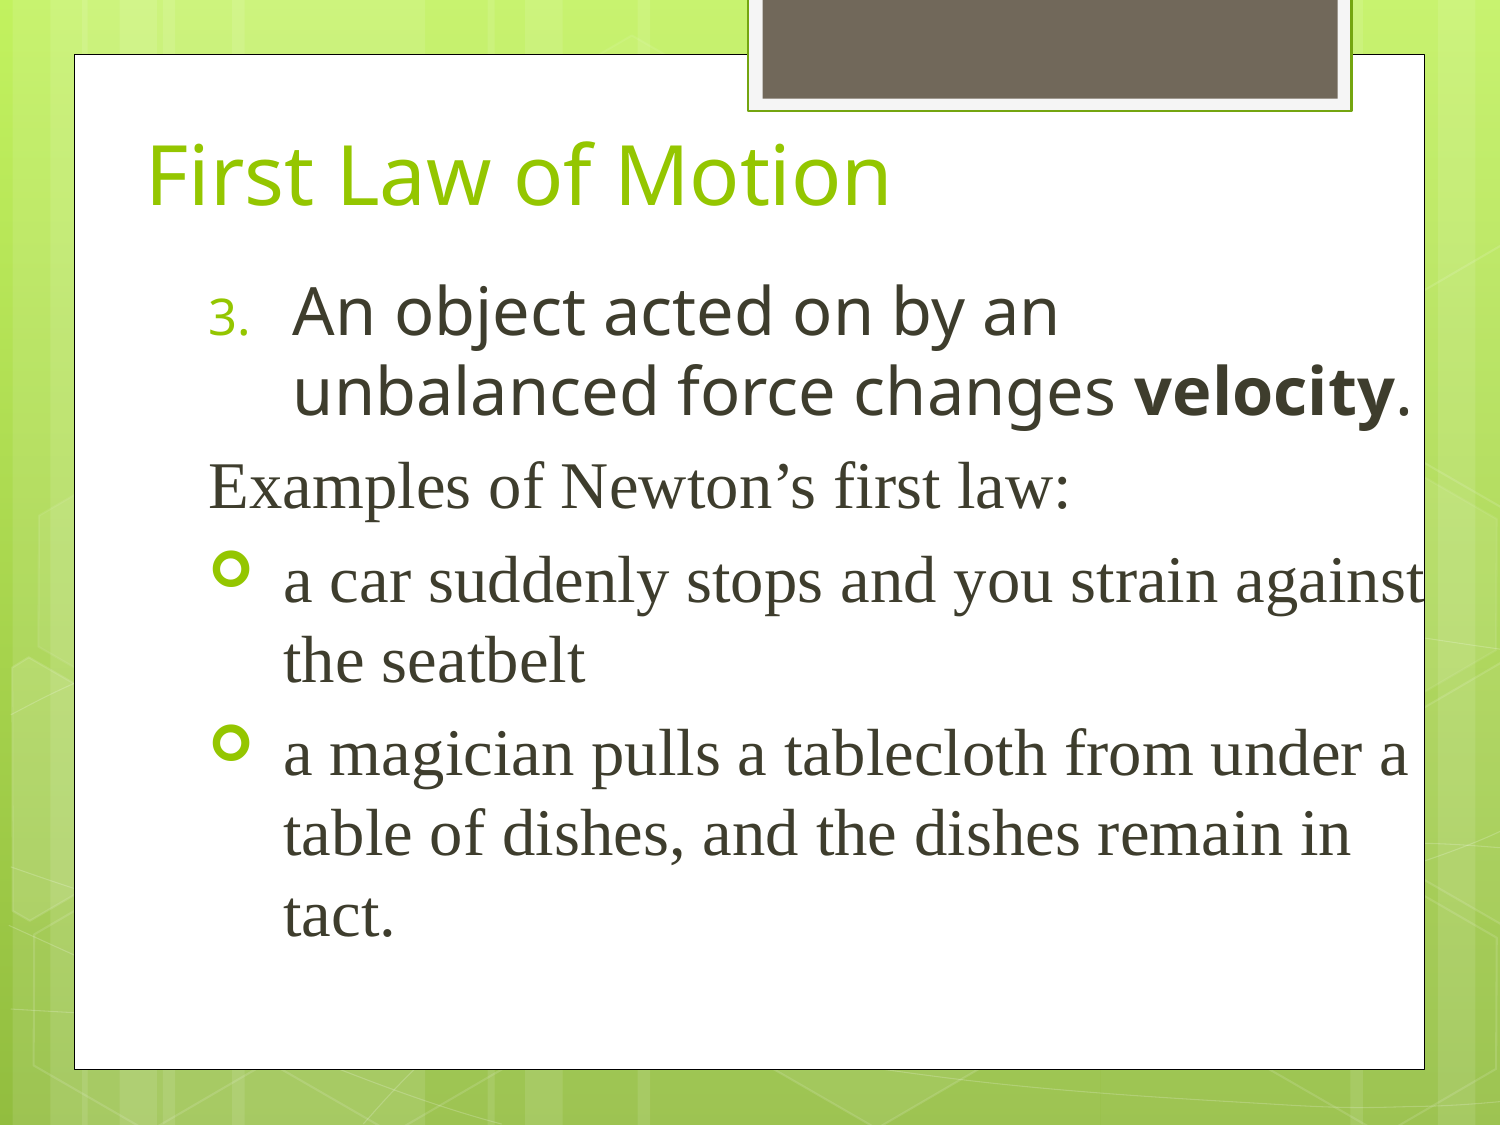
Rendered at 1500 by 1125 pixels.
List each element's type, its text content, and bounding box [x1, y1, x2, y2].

list An object acted on by an unbalanced force changes velocity. Examples of Newton’s first law: a car suddenly stops and you strain against the seatbelt a magician pulls a tablecloth from under a table of dishes, and the dishes remain in tact. [82, 261, 1462, 1074]
title First Law of Motion [130, 107, 1283, 230]
